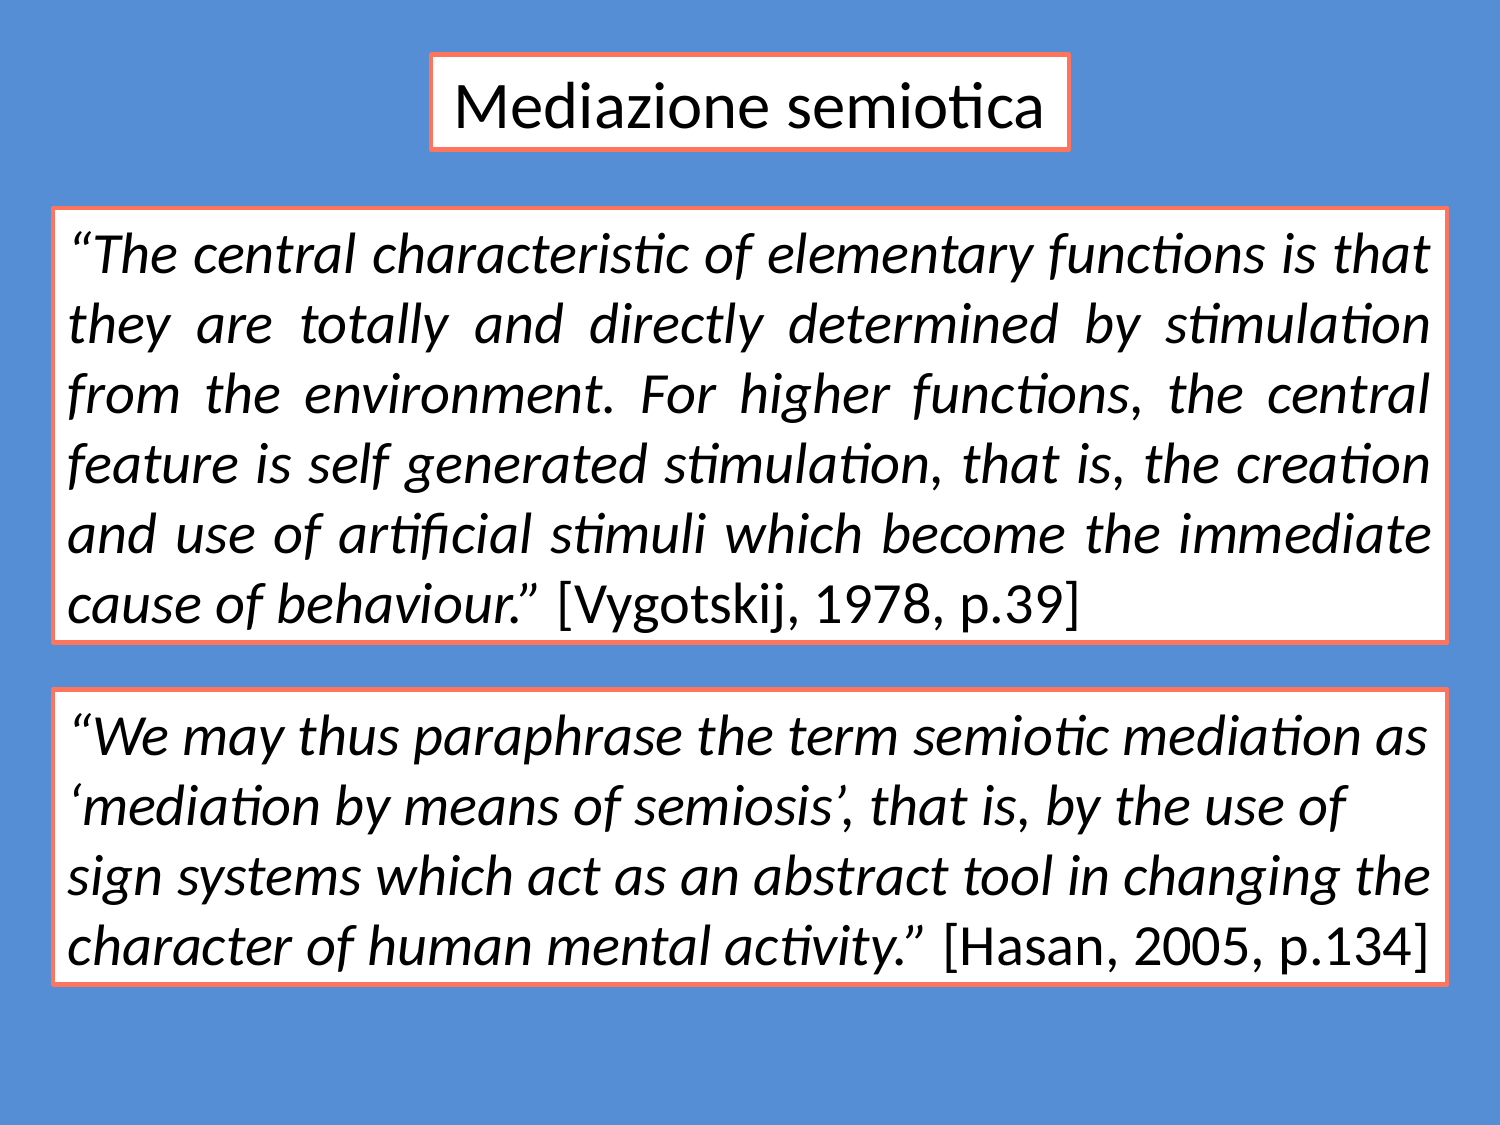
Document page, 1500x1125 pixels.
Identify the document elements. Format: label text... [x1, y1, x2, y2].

text_box “We may thus paraphrase the term semiotic mediation as ‘mediation by means of semiosis’, that is, by the use of sign systems which act as an abstract tool in changing the character of human mental activity.” [Hasan, 2005, p.134] [53, 689, 1447, 985]
text_box “The central characteristic of elementary functions is that they are totally and directly determined by stimulation from the environment. For higher functions, the central feature is self generated stimulation, that is, the creation and use of artificial stimuli which become the immediate cause of behaviour.” [Vygotskij, 1978, p.39] [53, 208, 1447, 643]
text_box Mediazione semiotica [431, 54, 1069, 150]
